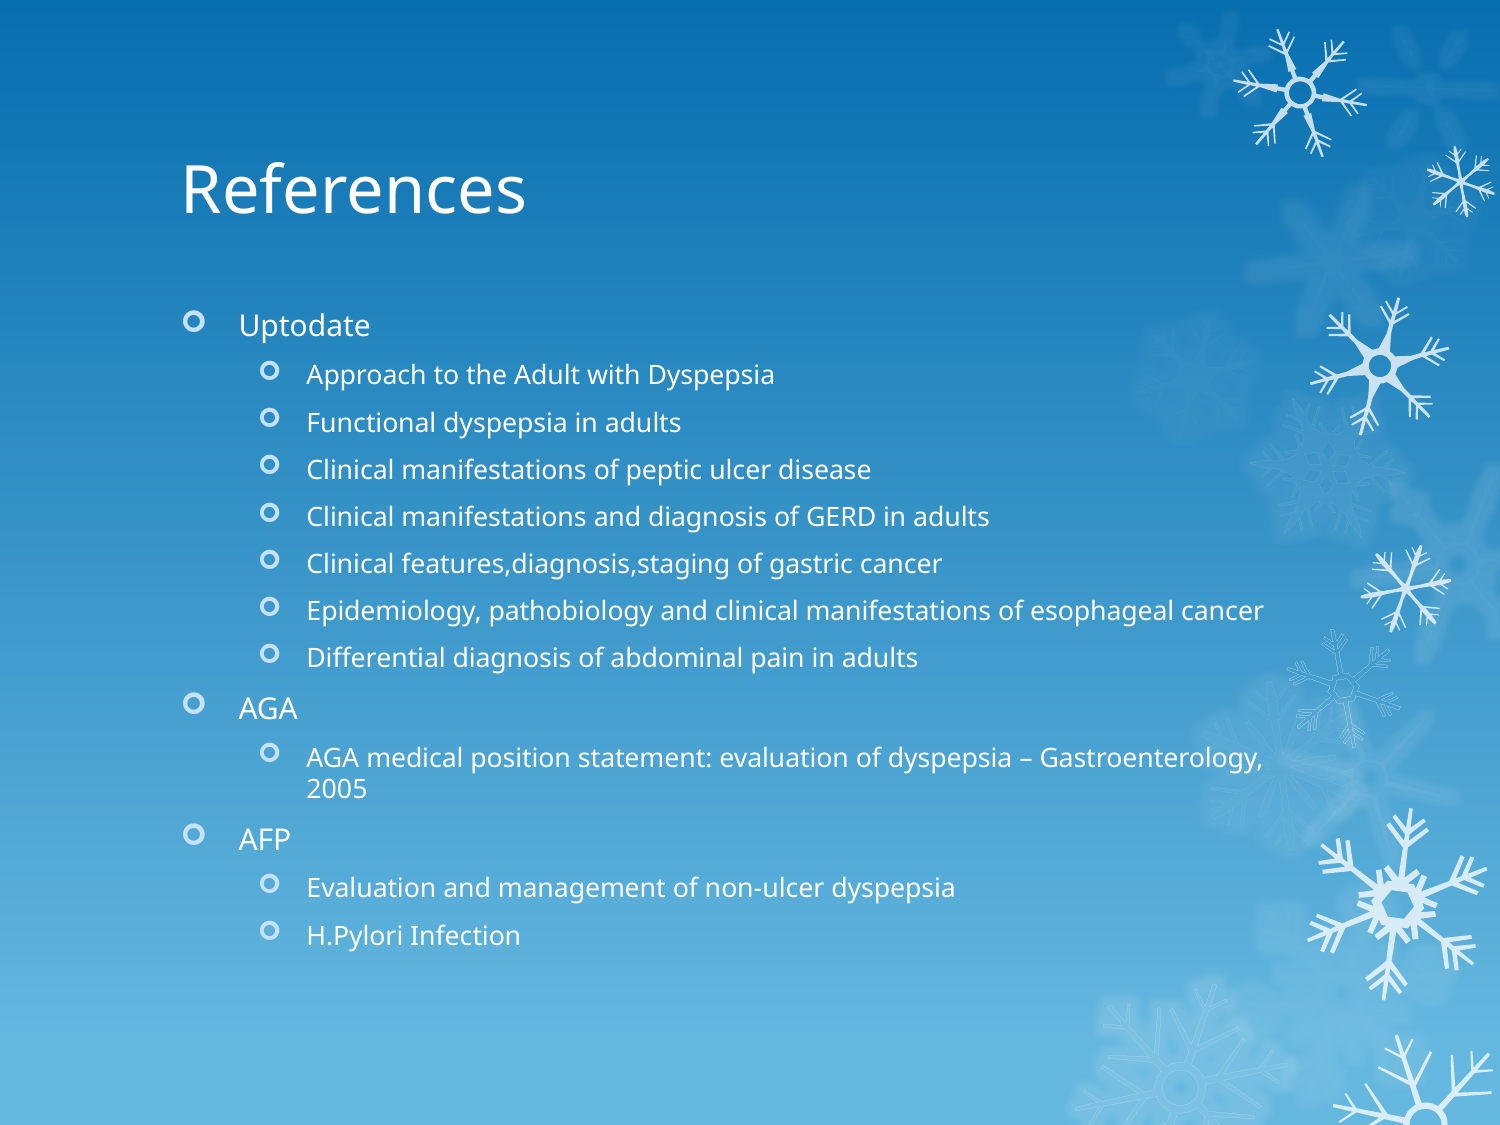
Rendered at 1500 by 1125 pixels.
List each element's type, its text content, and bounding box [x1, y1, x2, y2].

list Uptodate Approach to the Adult with Dyspepsia Functional dyspepsia in adults Clinical manifestations of peptic ulcer disease Clinical manifestations and diagnosis of GERD in adults Clinical features,diagnosis,staging of gastric cancer Epidemiology, pathobiology and clinical manifestations of esophageal cancer Differential diagnosis of abdominal pain in adults AGA AGA medical position statement: evaluation of dyspepsia – Gastroenterology, 2005 AFP Evaluation and management of non-ulcer dyspepsia H.Pylori Infection [165, 296, 1335, 962]
title References [165, 110, 1335, 263]
